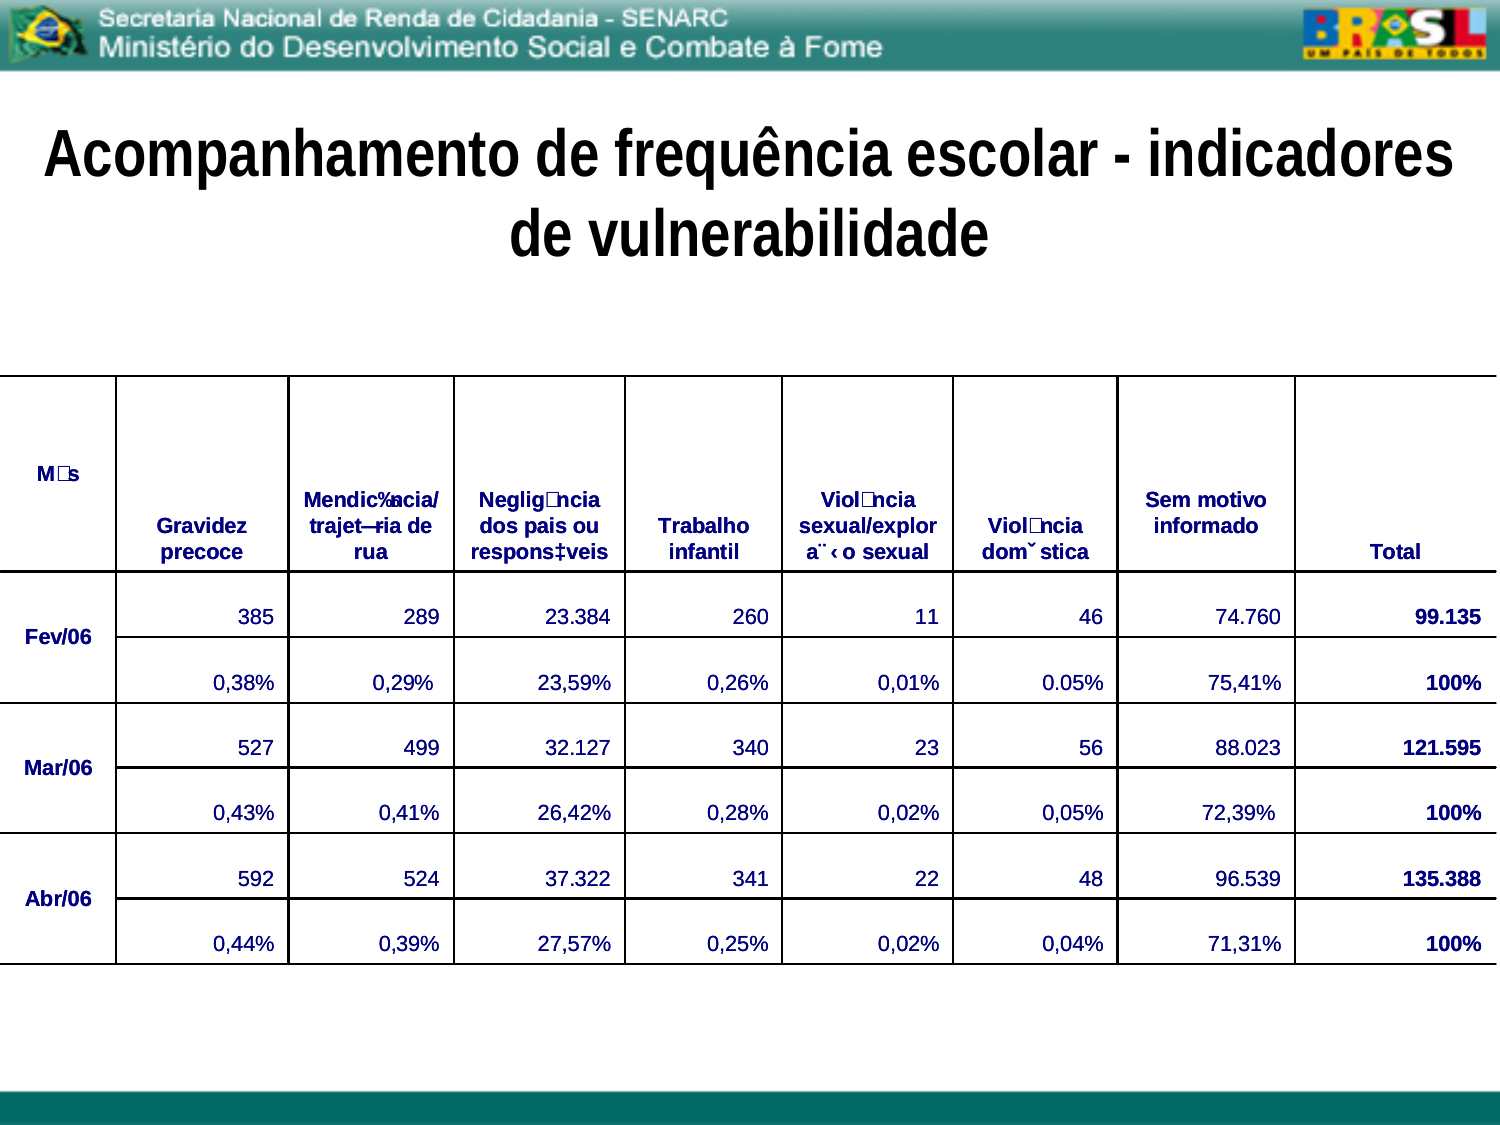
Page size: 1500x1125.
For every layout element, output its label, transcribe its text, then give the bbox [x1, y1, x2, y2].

text_box Acompanhamento de frequência escolar - indicadores de vulnerabilidade [0, 124, 1500, 255]
picture [0, 255, 1500, 1125]
picture [0, 0, 1500, 124]
